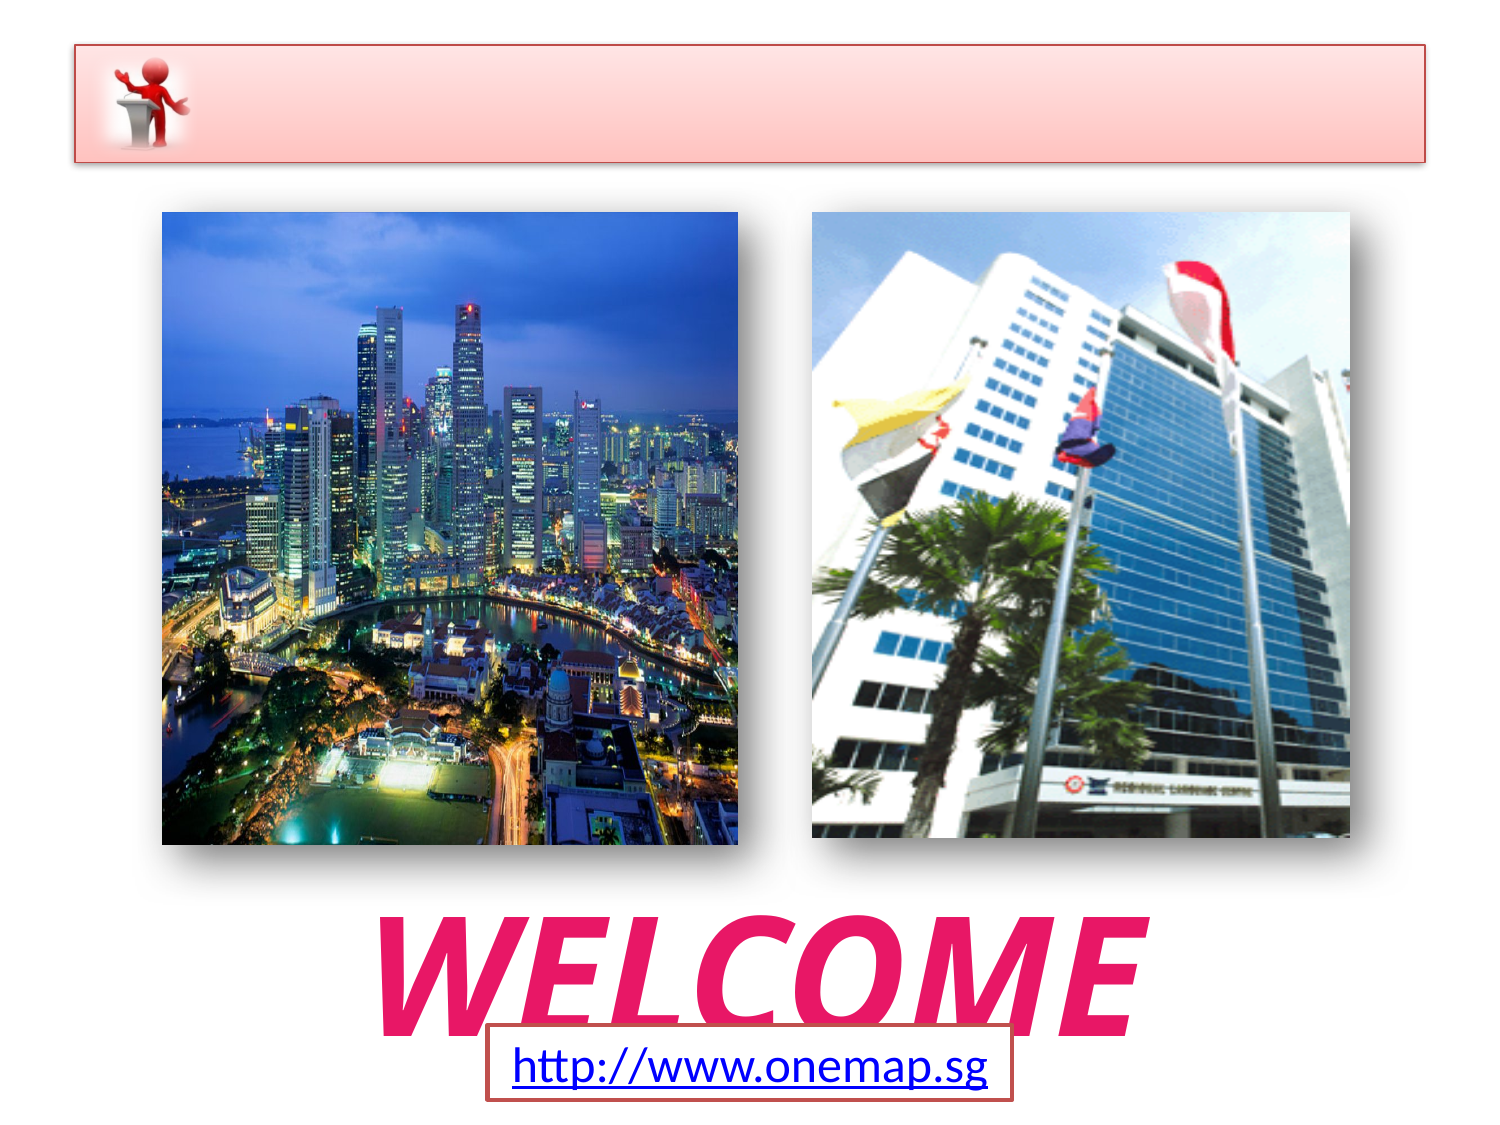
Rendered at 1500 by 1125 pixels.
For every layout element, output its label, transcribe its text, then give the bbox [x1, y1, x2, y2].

text_box [74, 44, 1426, 163]
picture [87, 49, 201, 163]
picture [812, 212, 1351, 838]
text_box http://www.onemap.sg [485, 1023, 1014, 1102]
list WELCOME [349, 862, 1188, 988]
picture [162, 212, 738, 845]
